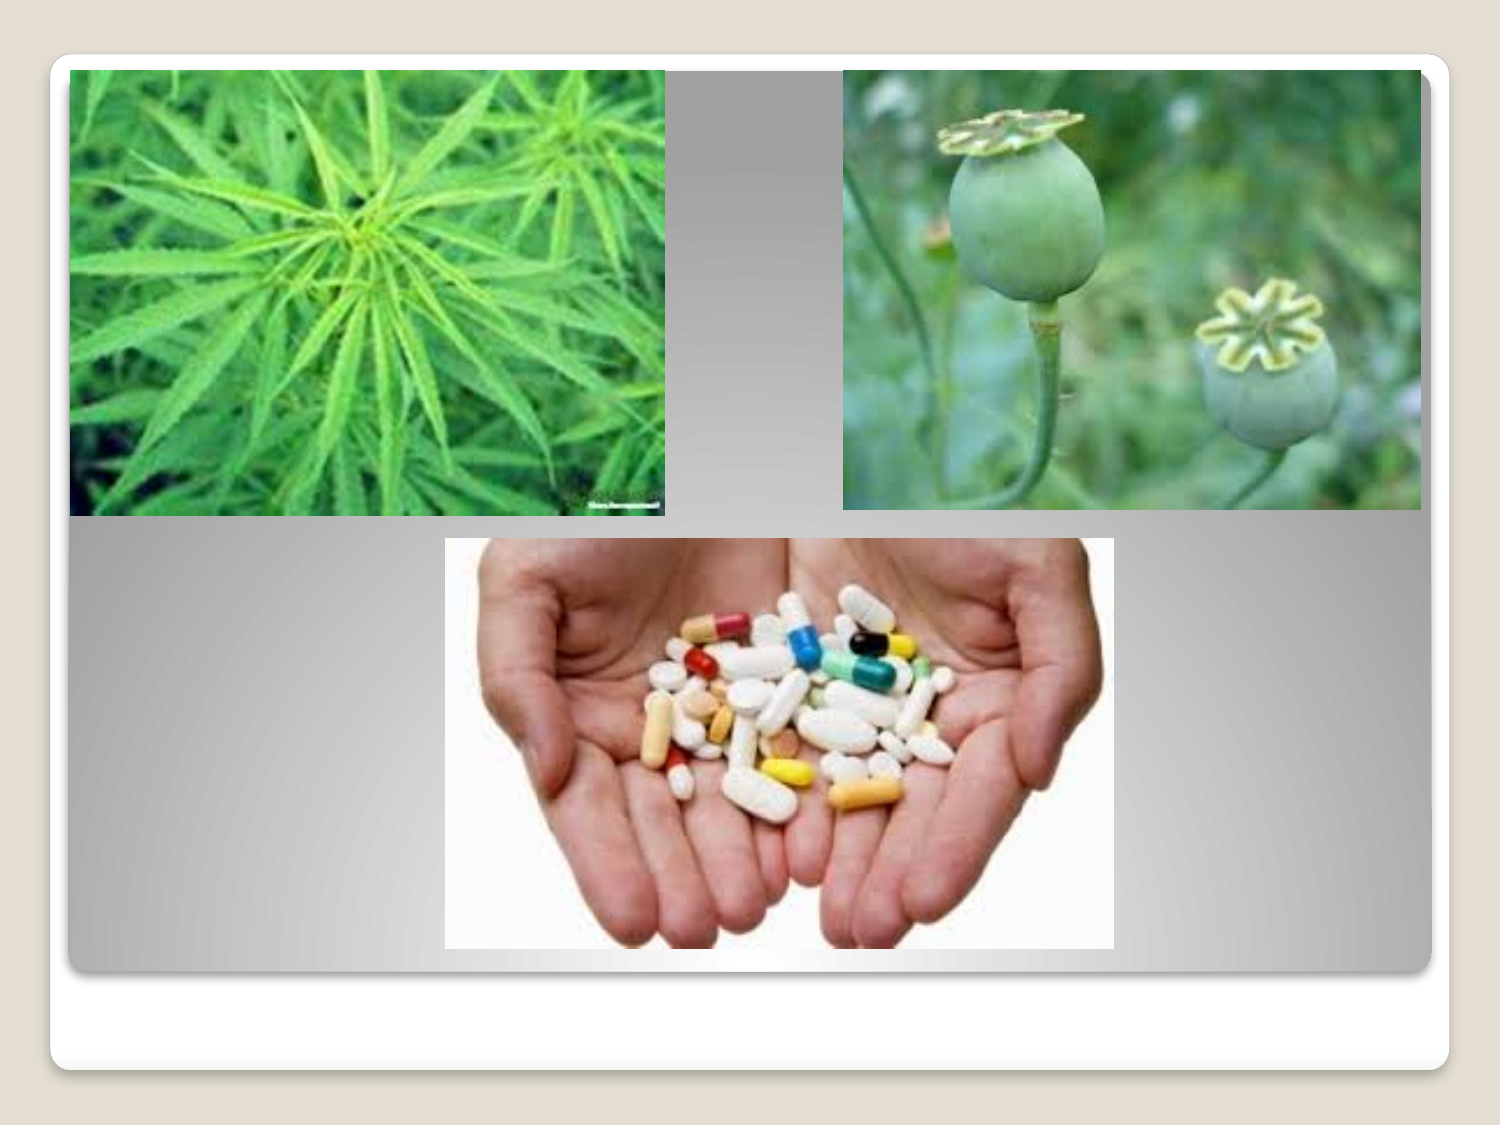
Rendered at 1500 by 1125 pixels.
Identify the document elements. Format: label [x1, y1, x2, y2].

list [70, 70, 666, 516]
picture [445, 538, 1114, 949]
list [843, 70, 1421, 511]
